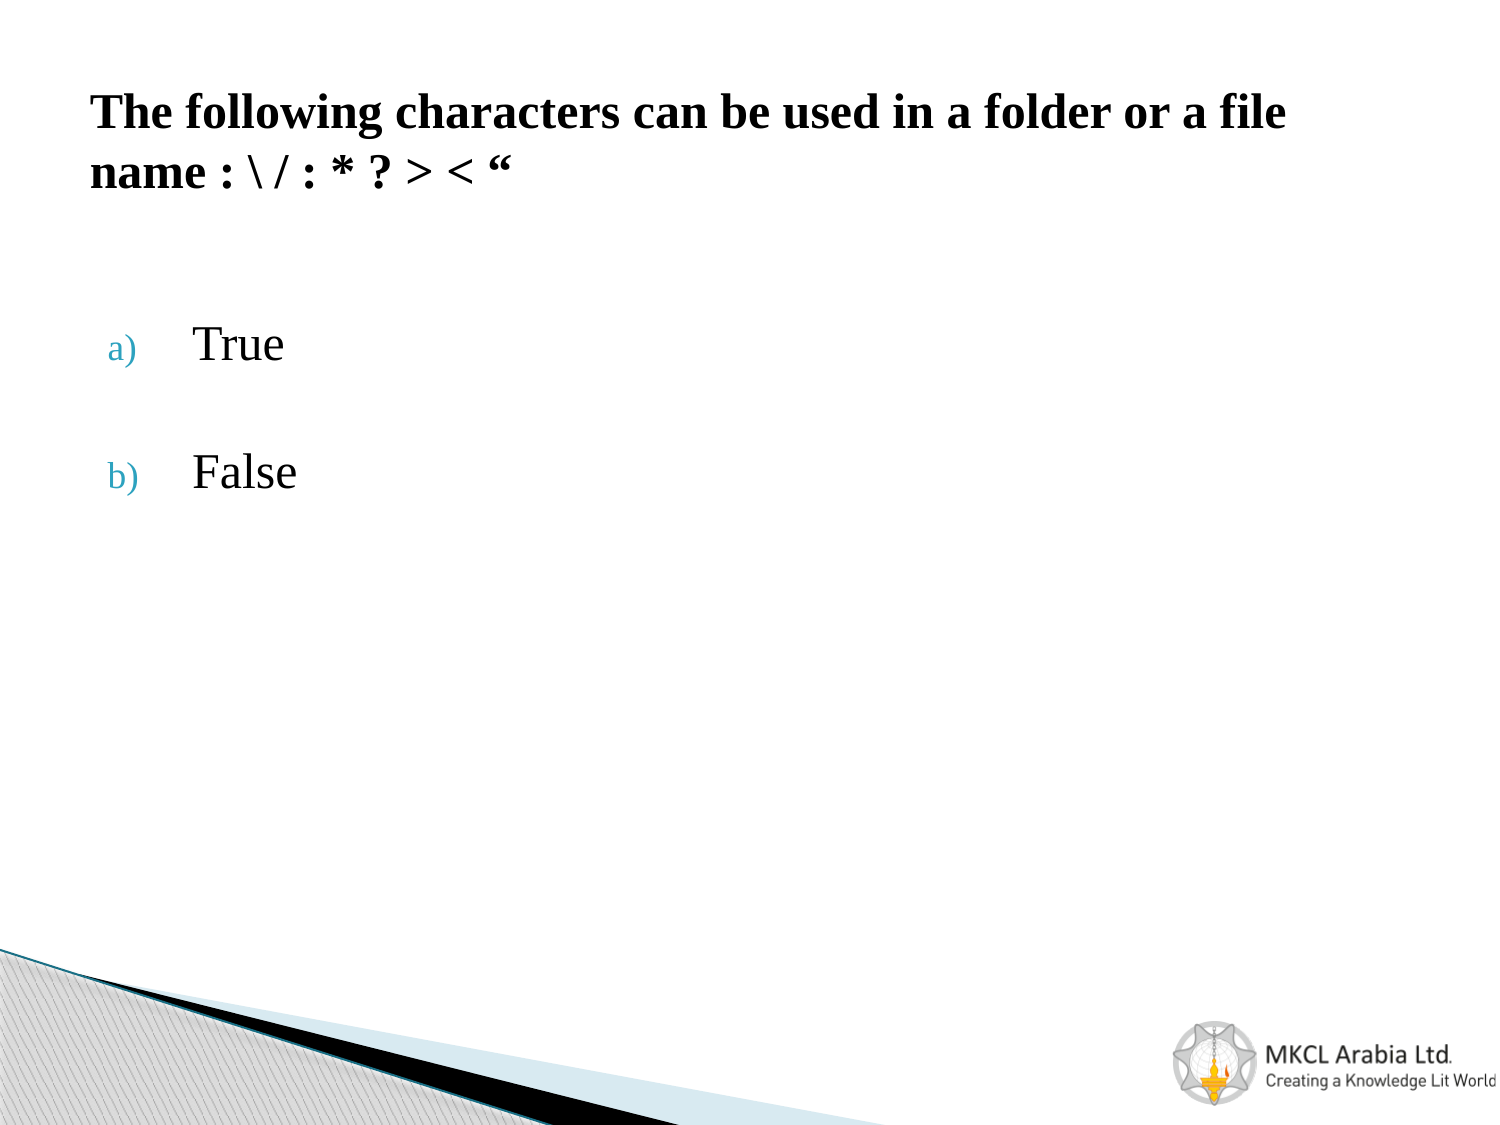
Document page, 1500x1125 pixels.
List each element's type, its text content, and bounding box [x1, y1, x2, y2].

picture [1172, 1021, 1496, 1106]
title The following characters can be used in a folder or a file name : \ / : * ? > < “ [75, 45, 1425, 233]
list True False [75, 243, 1425, 986]
